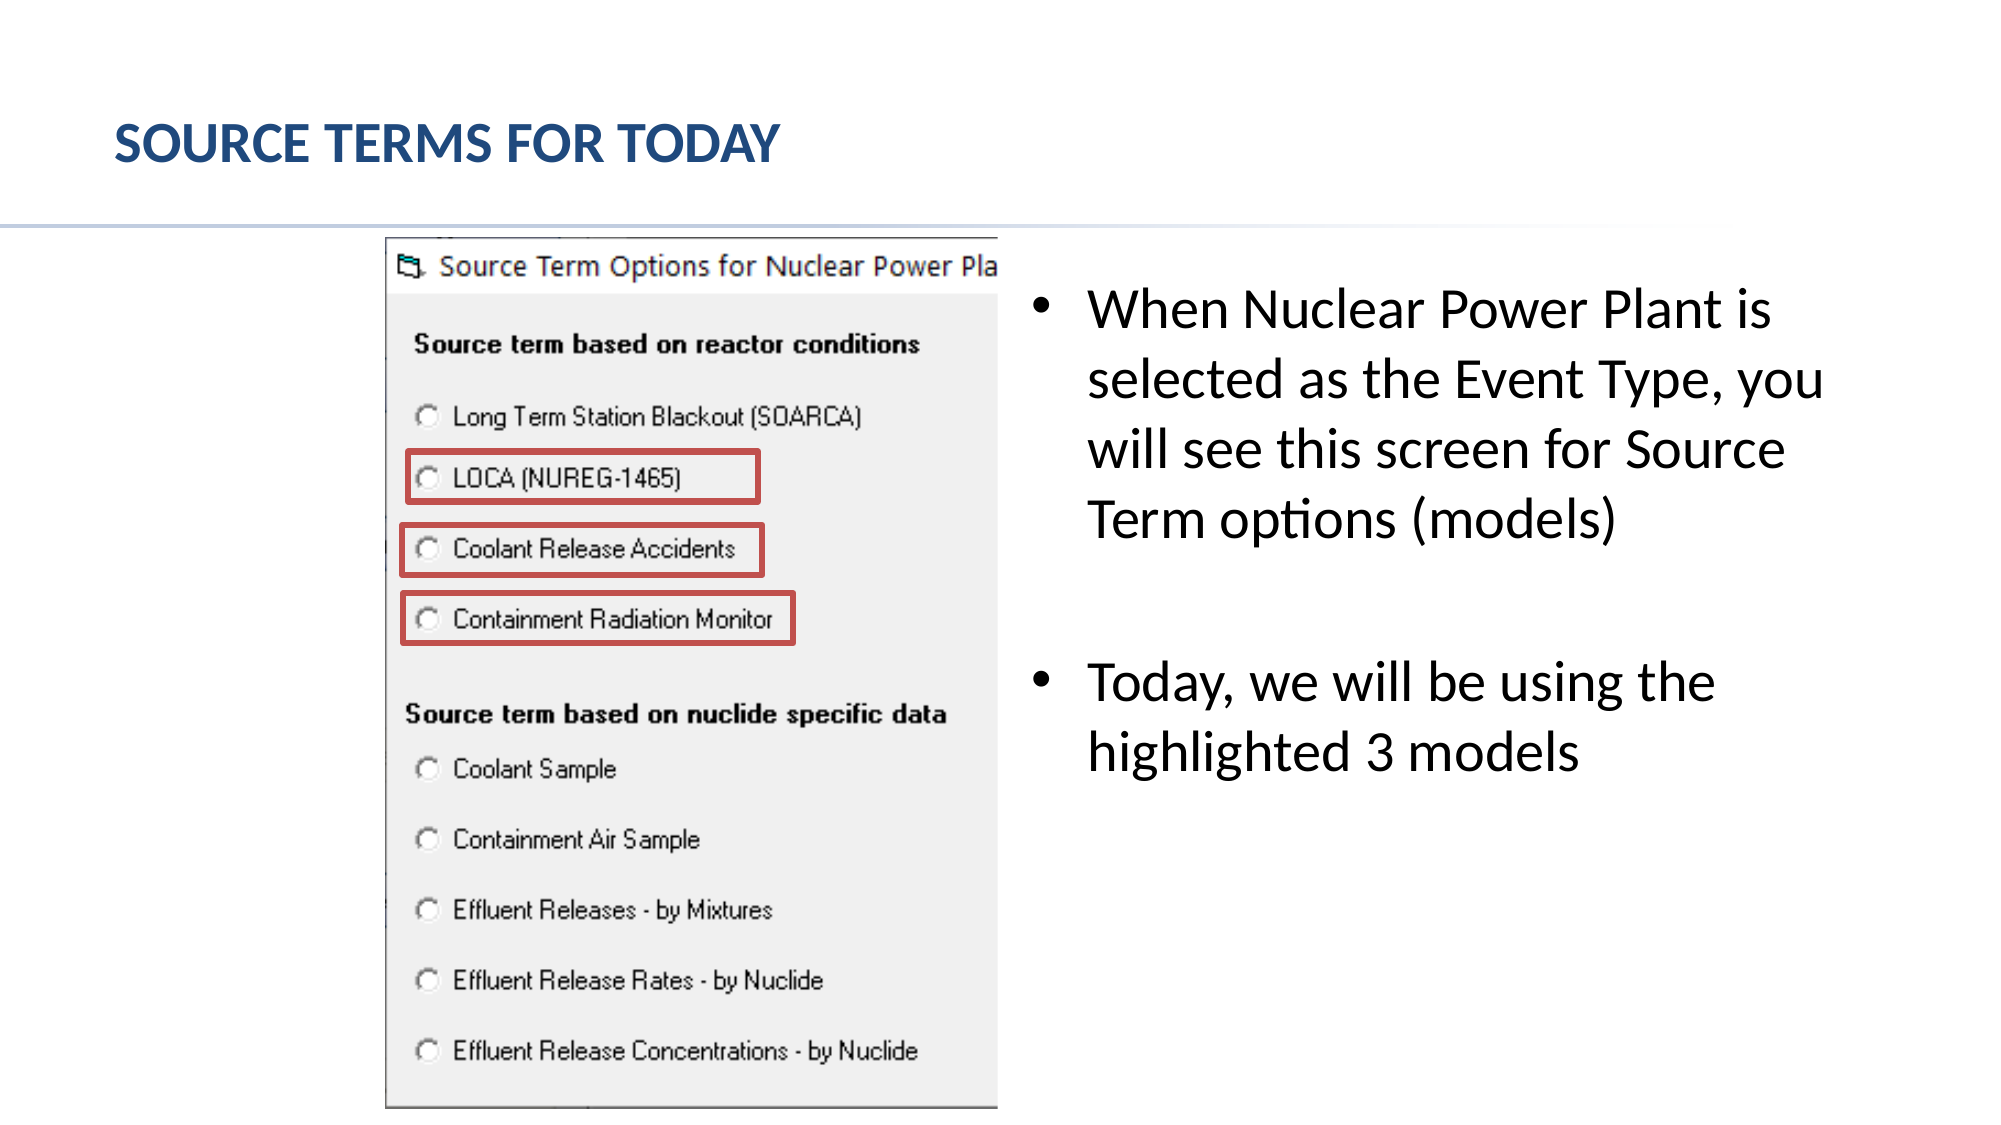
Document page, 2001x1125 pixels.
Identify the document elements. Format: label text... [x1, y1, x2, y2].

picture [385, 237, 998, 1109]
list When Nuclear Power Plant is selected as the Event Type, you will see this screen for Source Term options (models) Today, we will be using the highlighted 3 models [1016, 262, 1900, 1005]
title Source Terms for Today [99, 45, 1900, 233]
